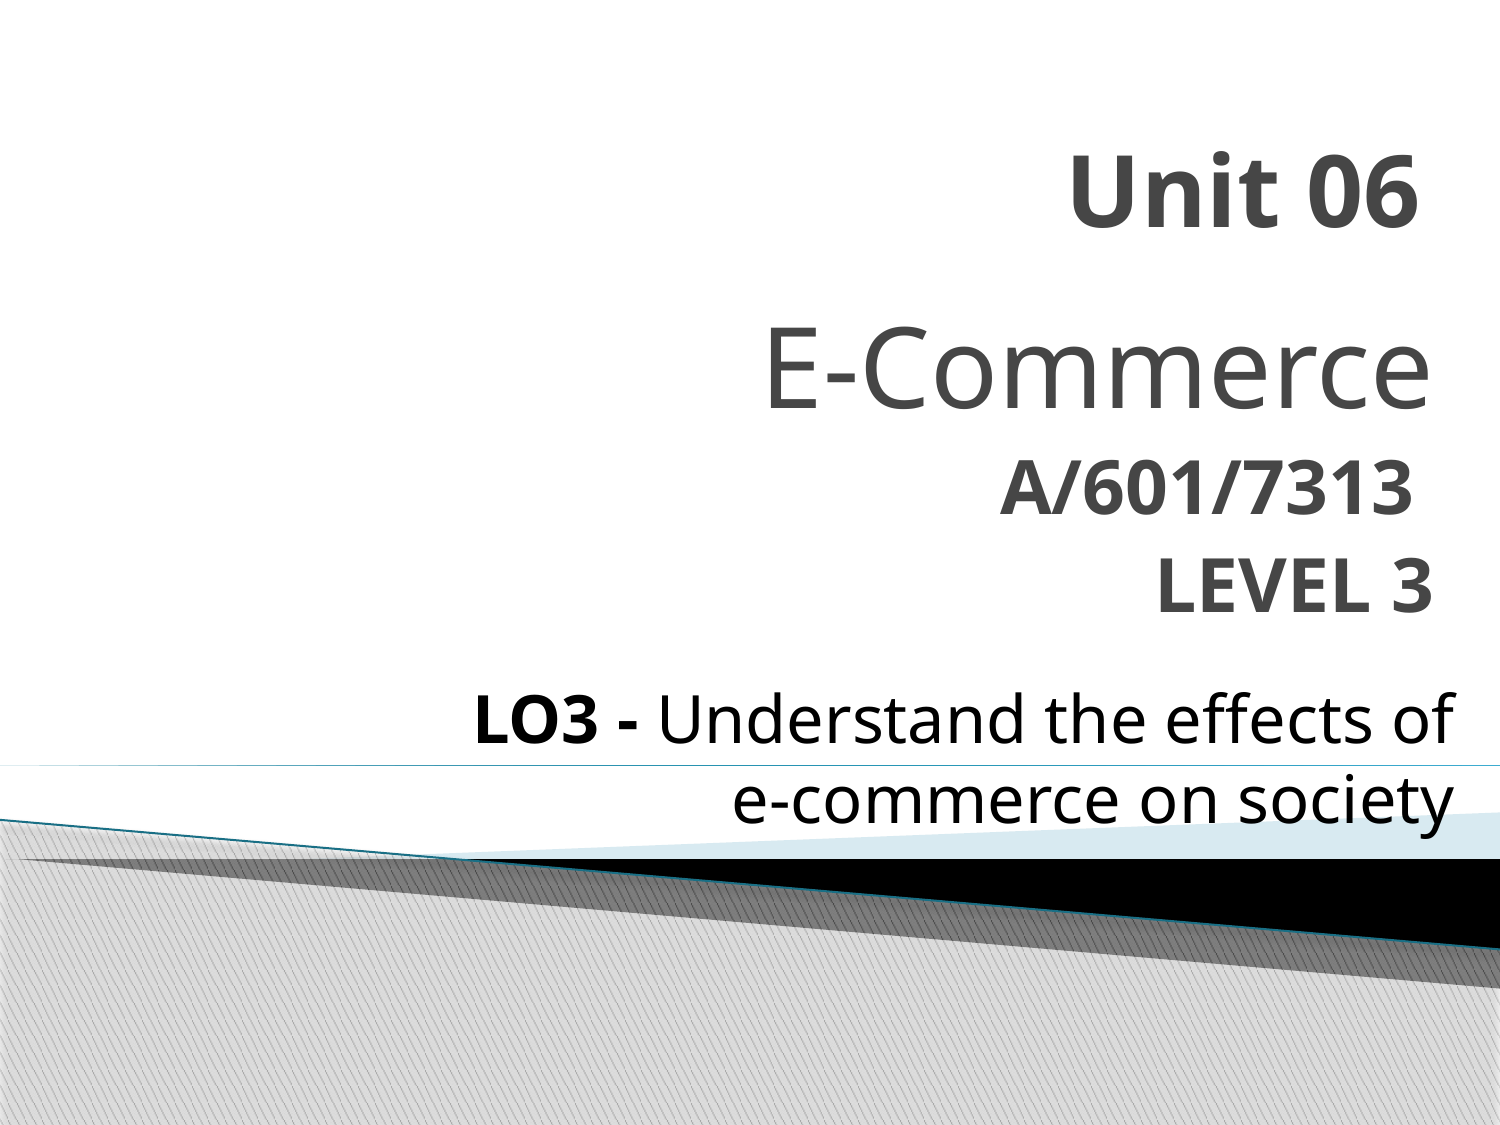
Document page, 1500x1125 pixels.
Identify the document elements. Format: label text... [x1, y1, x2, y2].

title Unit 06 [161, 19, 1437, 256]
subtitle E-Commerce A/601/7313 LEVEL 3 [177, 288, 1453, 539]
picture [5, 859, 1500, 989]
text_box LO3 - Understand the effects of e-commerce on society [206, 669, 1471, 844]
